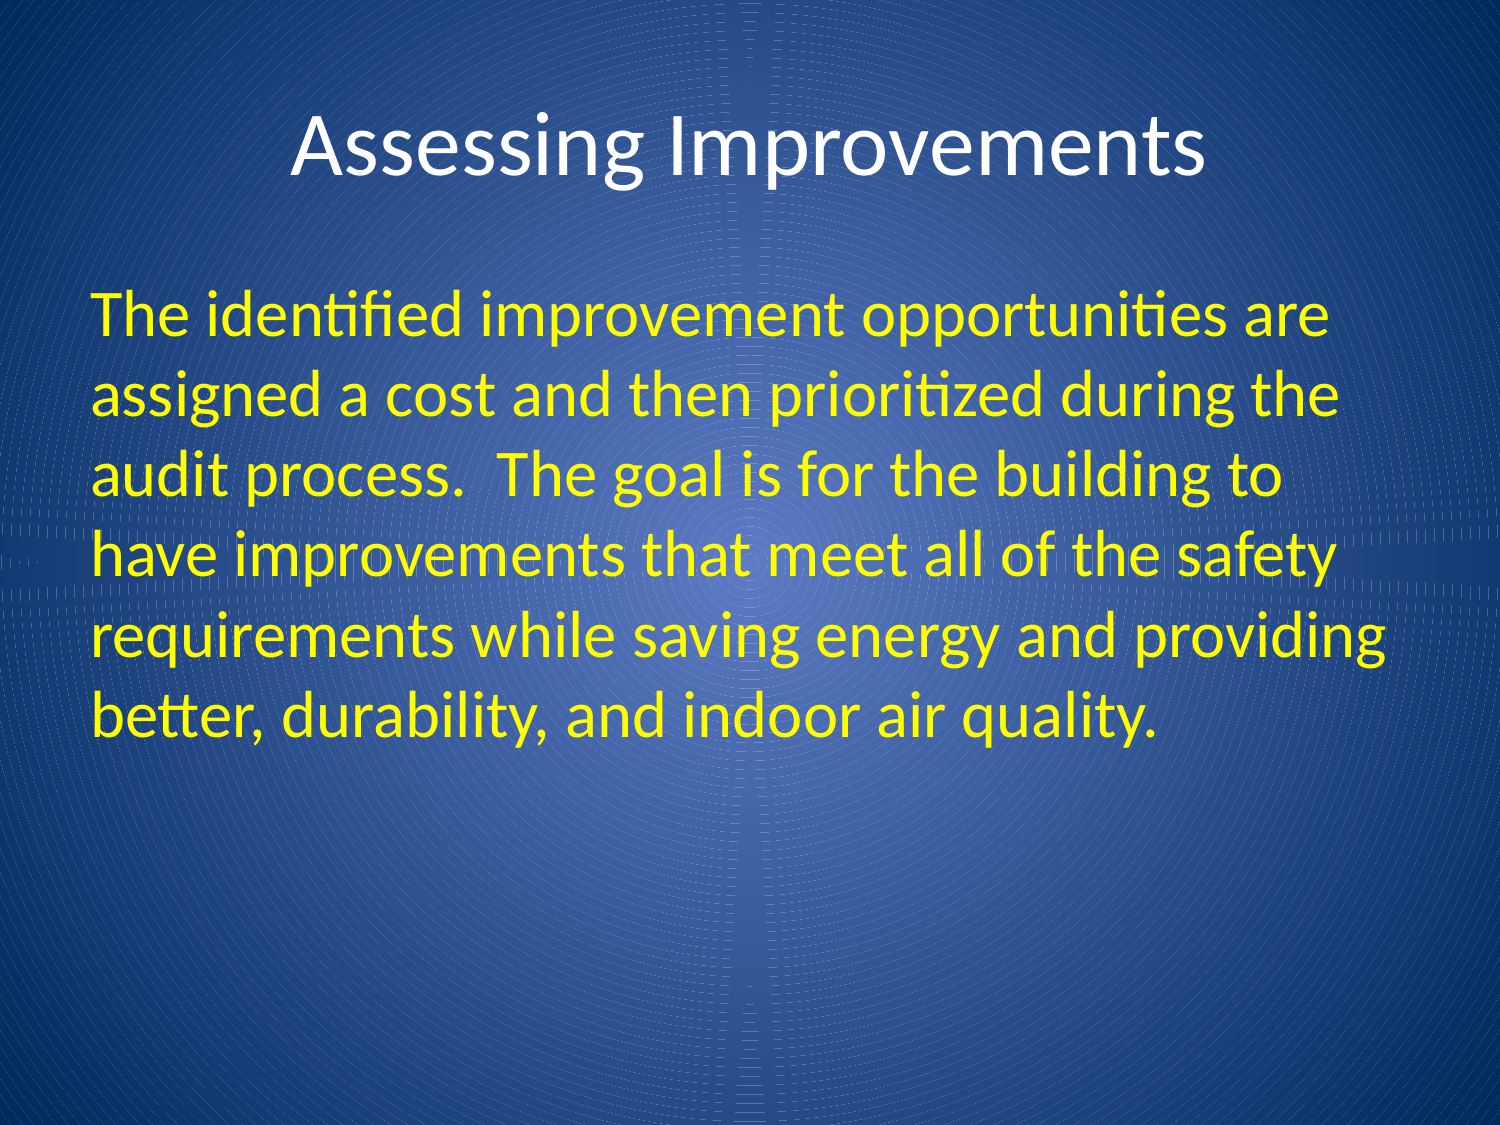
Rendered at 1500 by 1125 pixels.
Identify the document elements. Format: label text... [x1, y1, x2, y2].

title Assessing Improvements [75, 45, 1425, 233]
list The identified improvement opportunities are assigned a cost and then prioritized during the audit process. The goal is for the building to have improvements that meet all of the safety requirements while saving energy and providing better, durability, and indoor air quality. [75, 262, 1425, 1005]
